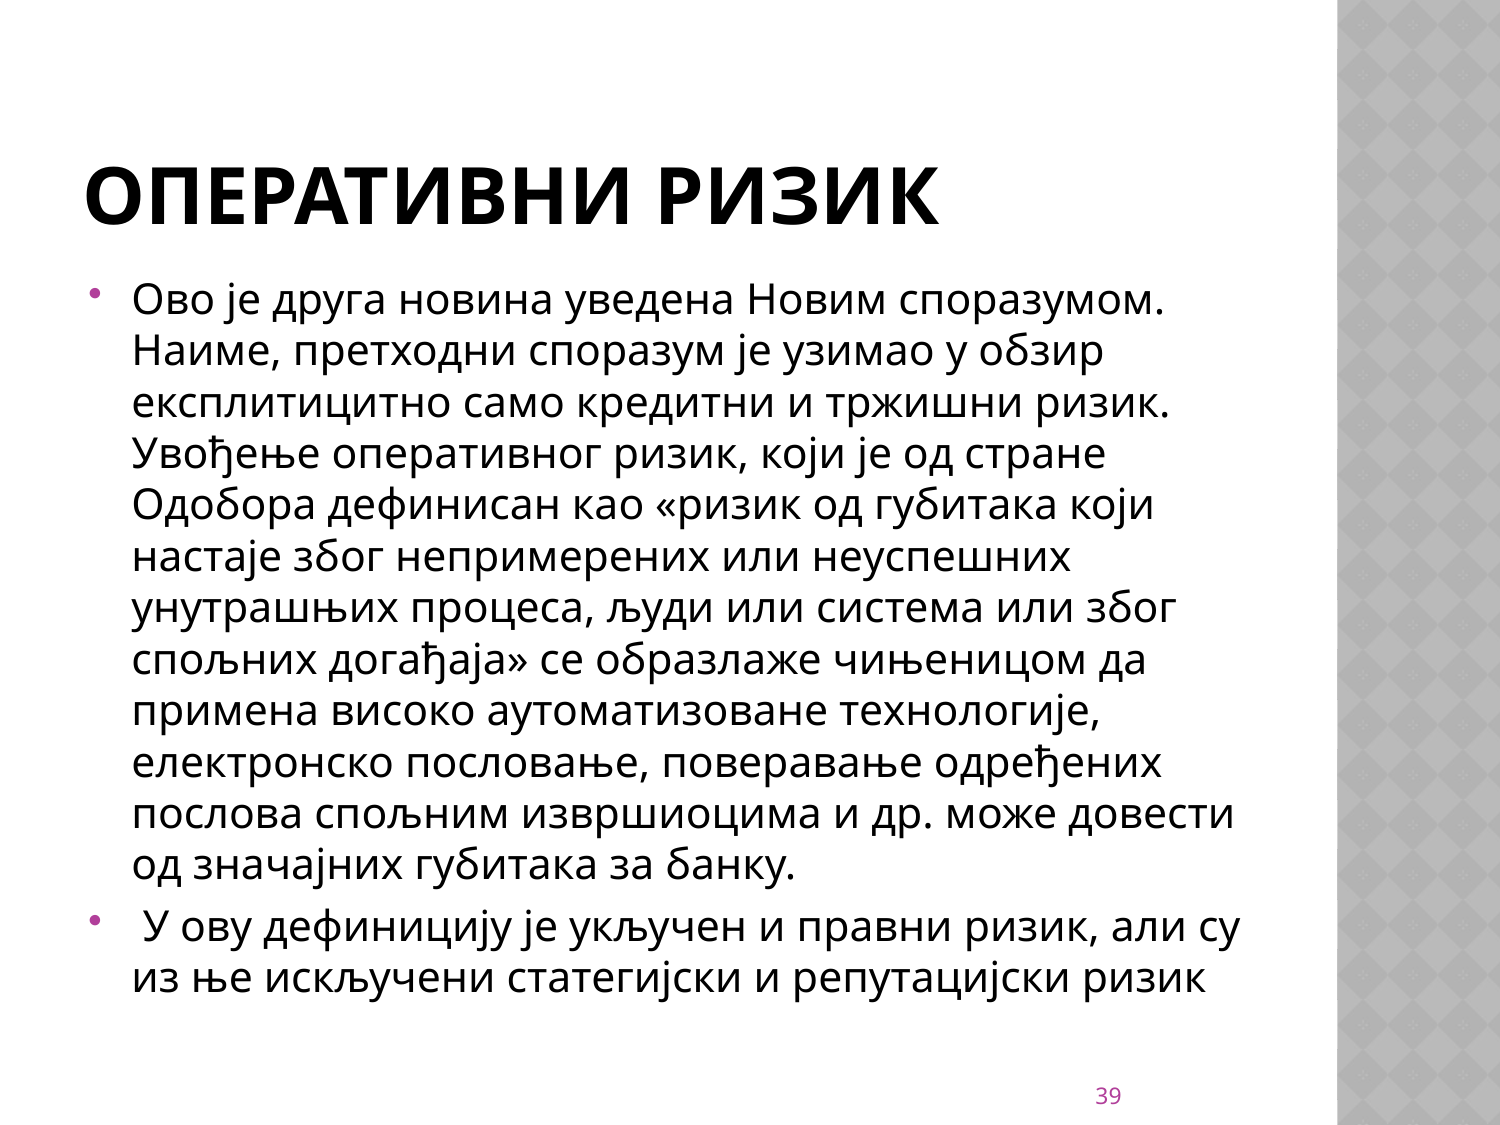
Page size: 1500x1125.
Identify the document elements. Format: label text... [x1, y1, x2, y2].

title Оперативни ризик [75, 52, 1263, 240]
slide_number 39 [1025, 1075, 1122, 1113]
list Ово је друга новина уведена Новим споразумом. Наиме, претходни споразум је узимао у обзир експлитицитно само кредитни и тржишни ризик. Увођење оперативног ризик, који је од стране Одобора дефинисан као «ризик од губитака који настаје због непримерених или неуспешних унутрашњих процеса, људи или система или због спољних догађаја» се образлаже чињеницом да примена високо аутоматизоване технологије, електронско пословање, поверавање одређених послова спољним извршиоцима и др. може довести од значајних губитака за банку. У ову дефиницију је укључен и правни ризик, али су из ње искључени статегијски и репутацијски ризик [75, 264, 1263, 1059]
